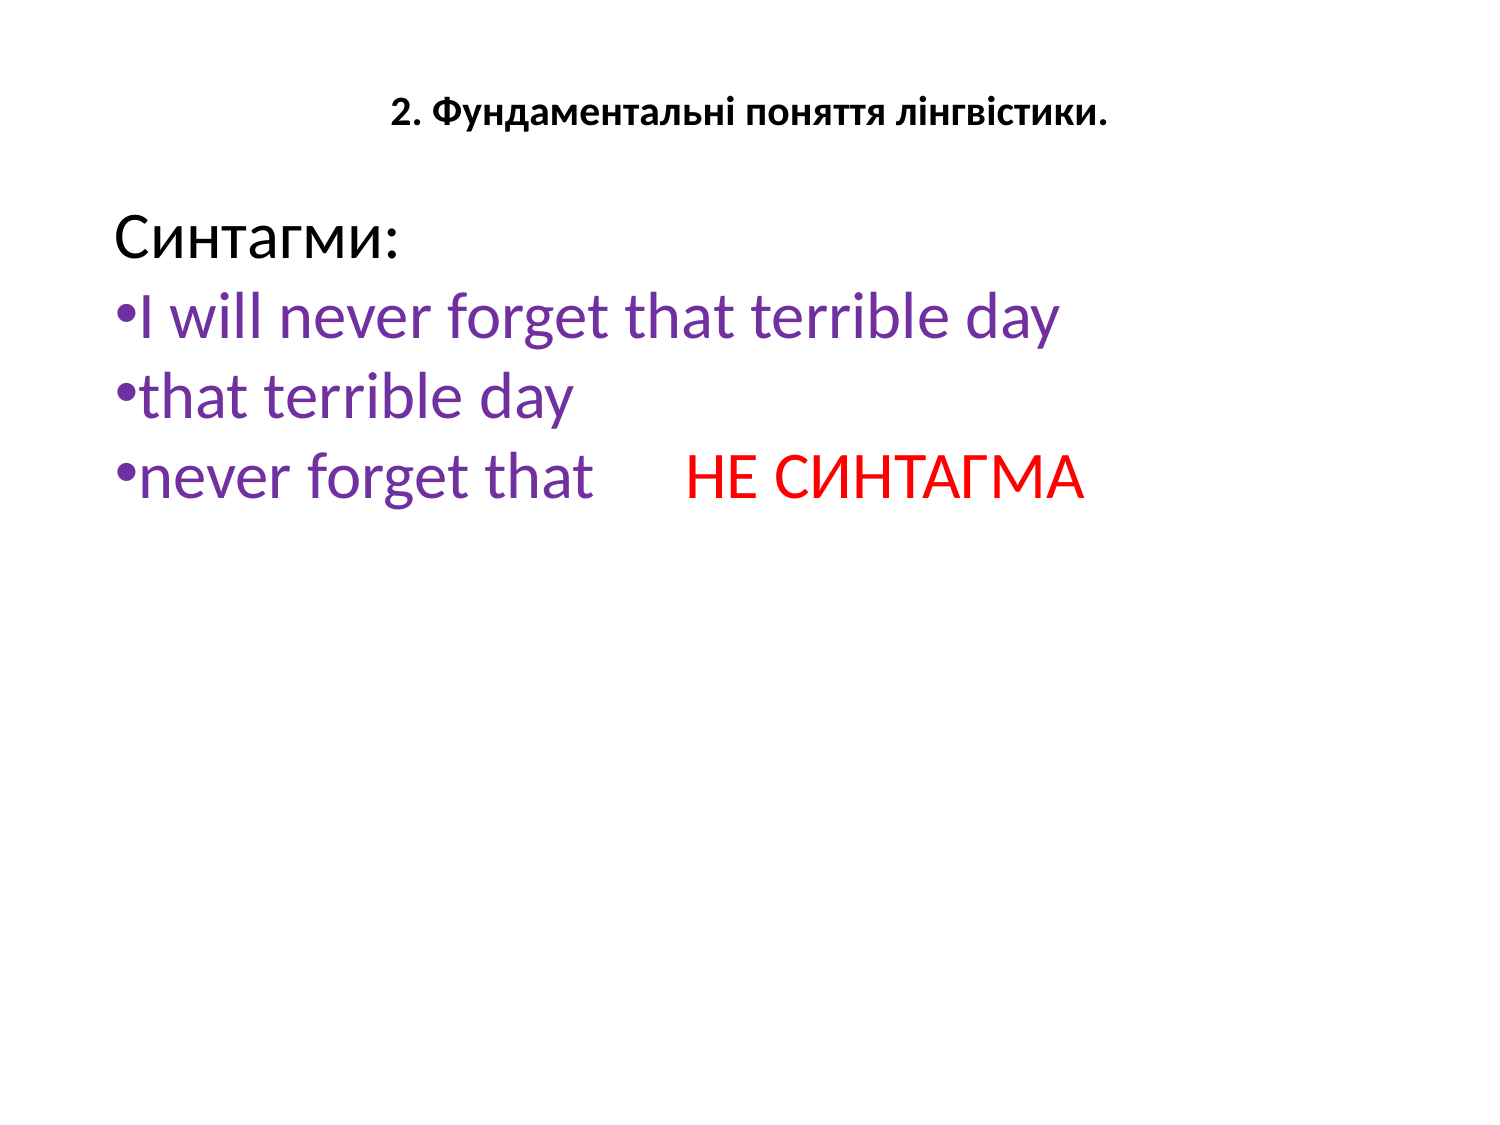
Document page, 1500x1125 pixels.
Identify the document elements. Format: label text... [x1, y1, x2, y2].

text_box 2. Фундаментальні поняття лінгвістики. [75, 45, 1425, 173]
text_box Синтагми: I will never forget that terrible day that terrible day never forget that НЕ СИНТАГМА [100, 184, 1451, 993]
